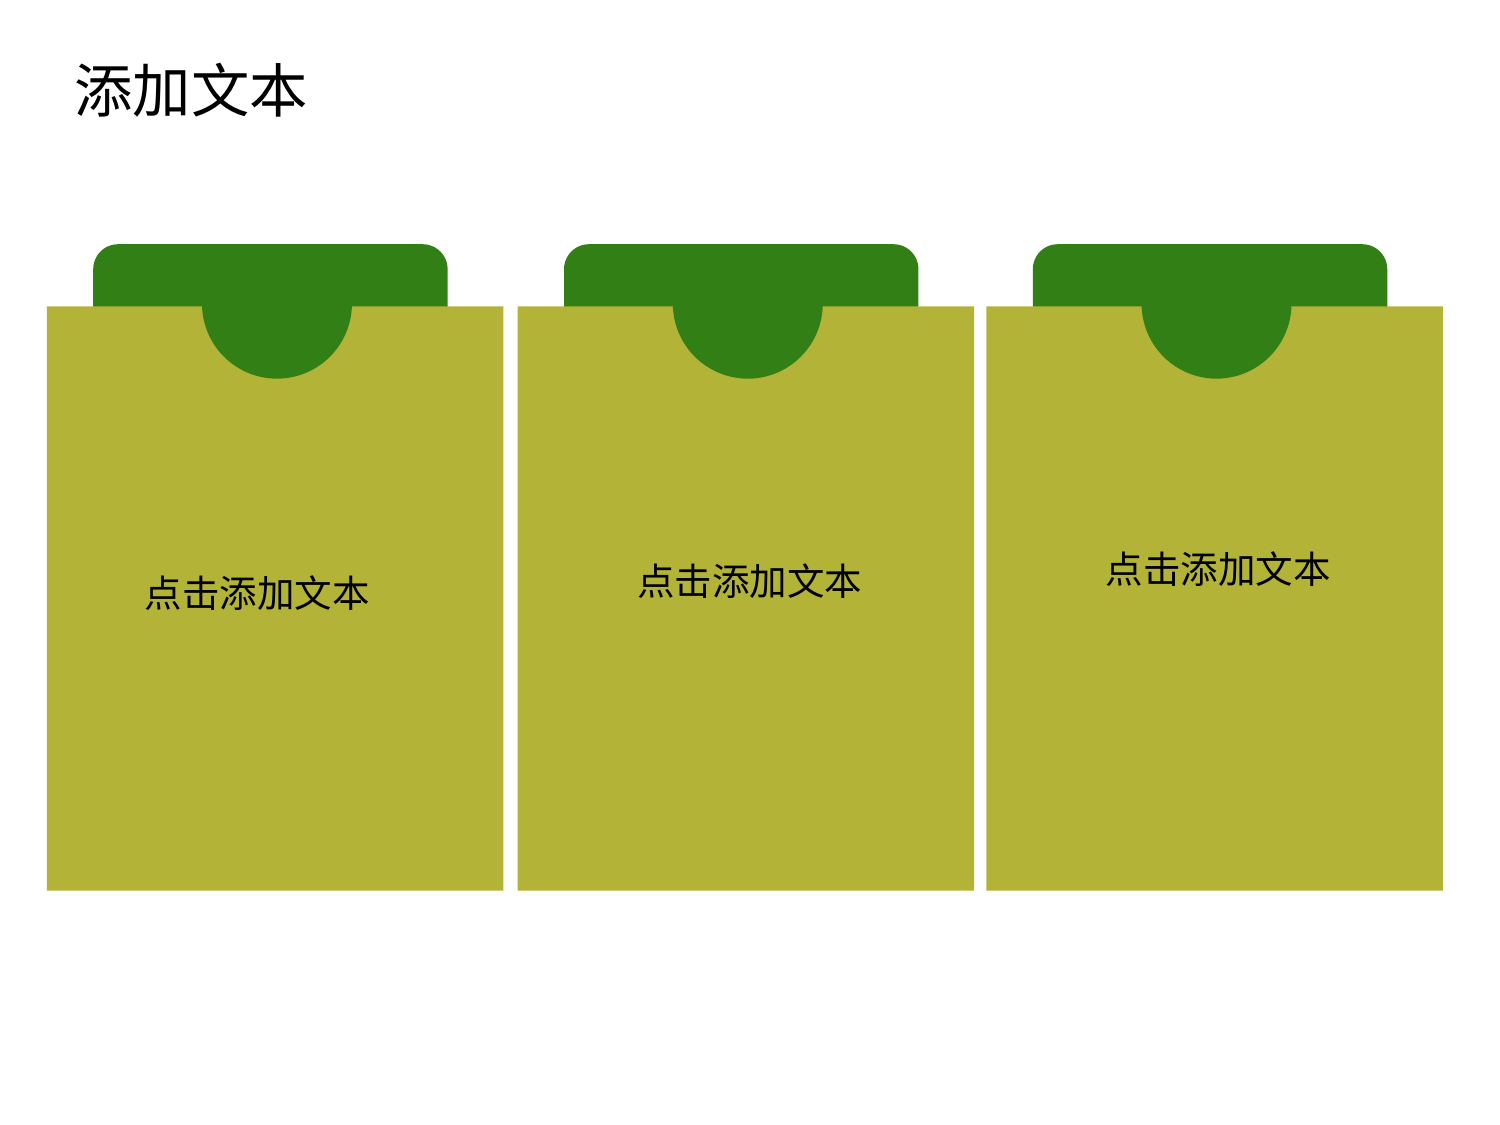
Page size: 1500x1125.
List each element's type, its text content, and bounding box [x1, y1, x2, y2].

text_box [516, 304, 976, 893]
text_box [91, 242, 450, 304]
text_box [45, 304, 505, 893]
text_box 点击添加文本 [622, 550, 878, 611]
text_box 添加文本 [60, 46, 323, 132]
text_box 点击添加文本 [1091, 538, 1346, 599]
text_box [199, 300, 355, 381]
text_box [984, 304, 1445, 893]
text_box 点击添加文本 [130, 562, 385, 623]
text_box [1139, 300, 1294, 381]
text_box [670, 300, 825, 381]
text_box [1030, 242, 1390, 304]
text_box [561, 242, 921, 304]
